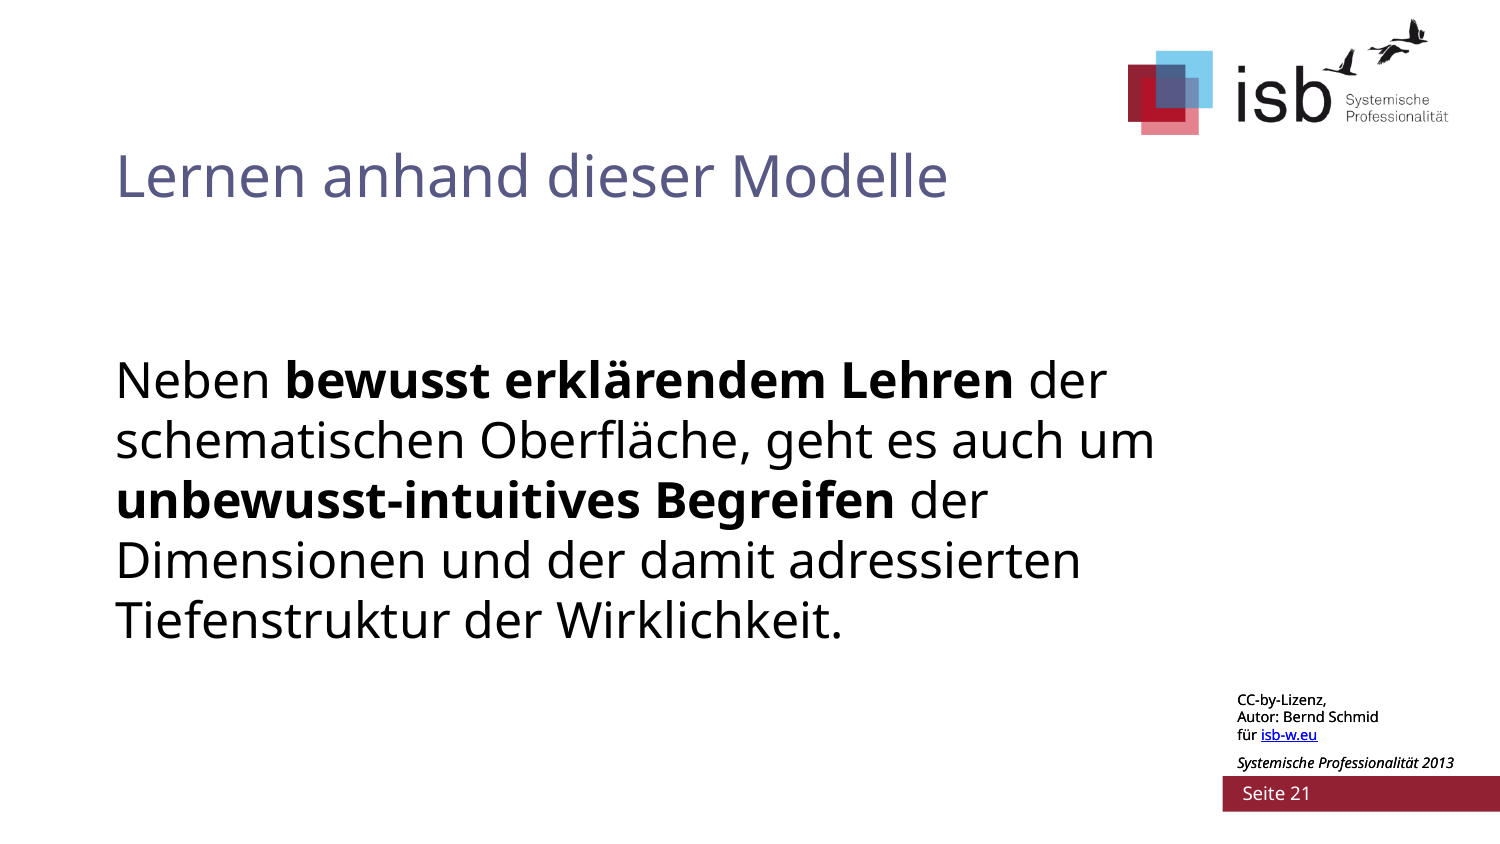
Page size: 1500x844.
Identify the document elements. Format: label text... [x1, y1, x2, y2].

picture [1128, 14, 1461, 139]
list Neben bewusst erklärendem Lehren der schematischen Oberfläche, geht es auch um unbewusst-intuitives Begreifen der Dimensionen und der damit adressierten Tiefenstruktur der Wirklichkeit. [100, 185, 1223, 812]
text_box CC-by-Lizenz, Autor: Bernd Schmid für isb-w.eu Systemische Professionalität 2013 [1222, 543, 1500, 844]
title Lernen anhand dieser Modelle [100, 67, 1223, 185]
